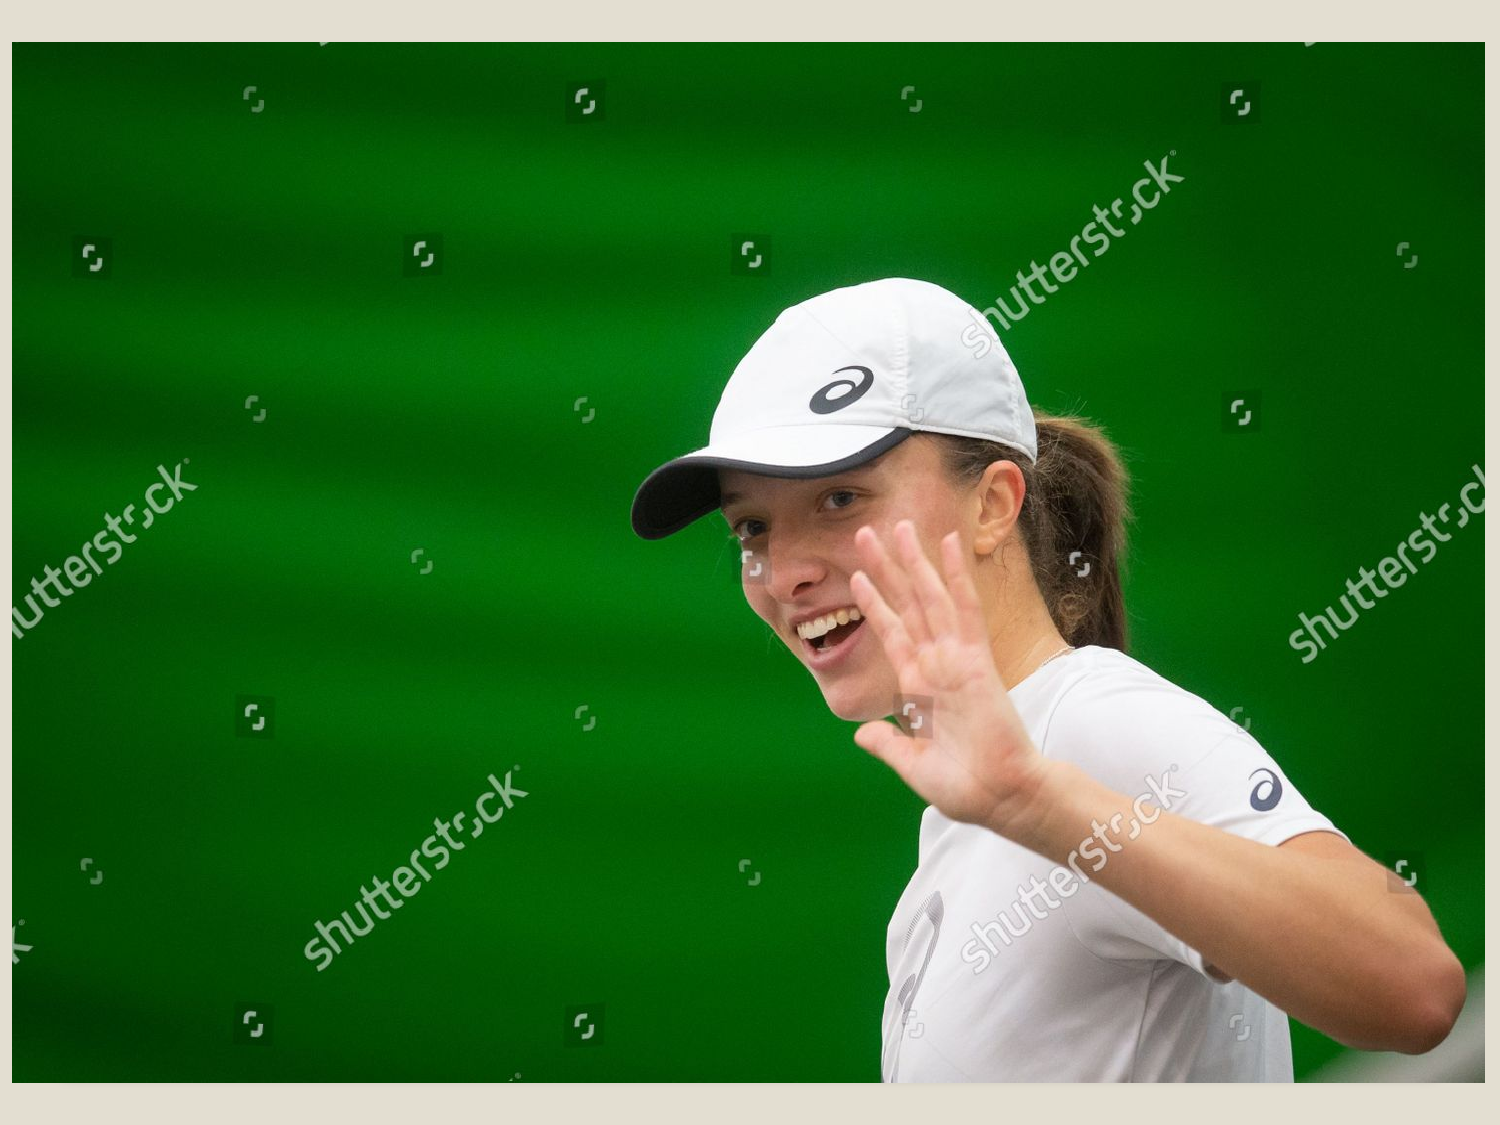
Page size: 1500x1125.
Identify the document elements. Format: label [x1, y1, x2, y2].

list [12, 42, 1485, 1083]
